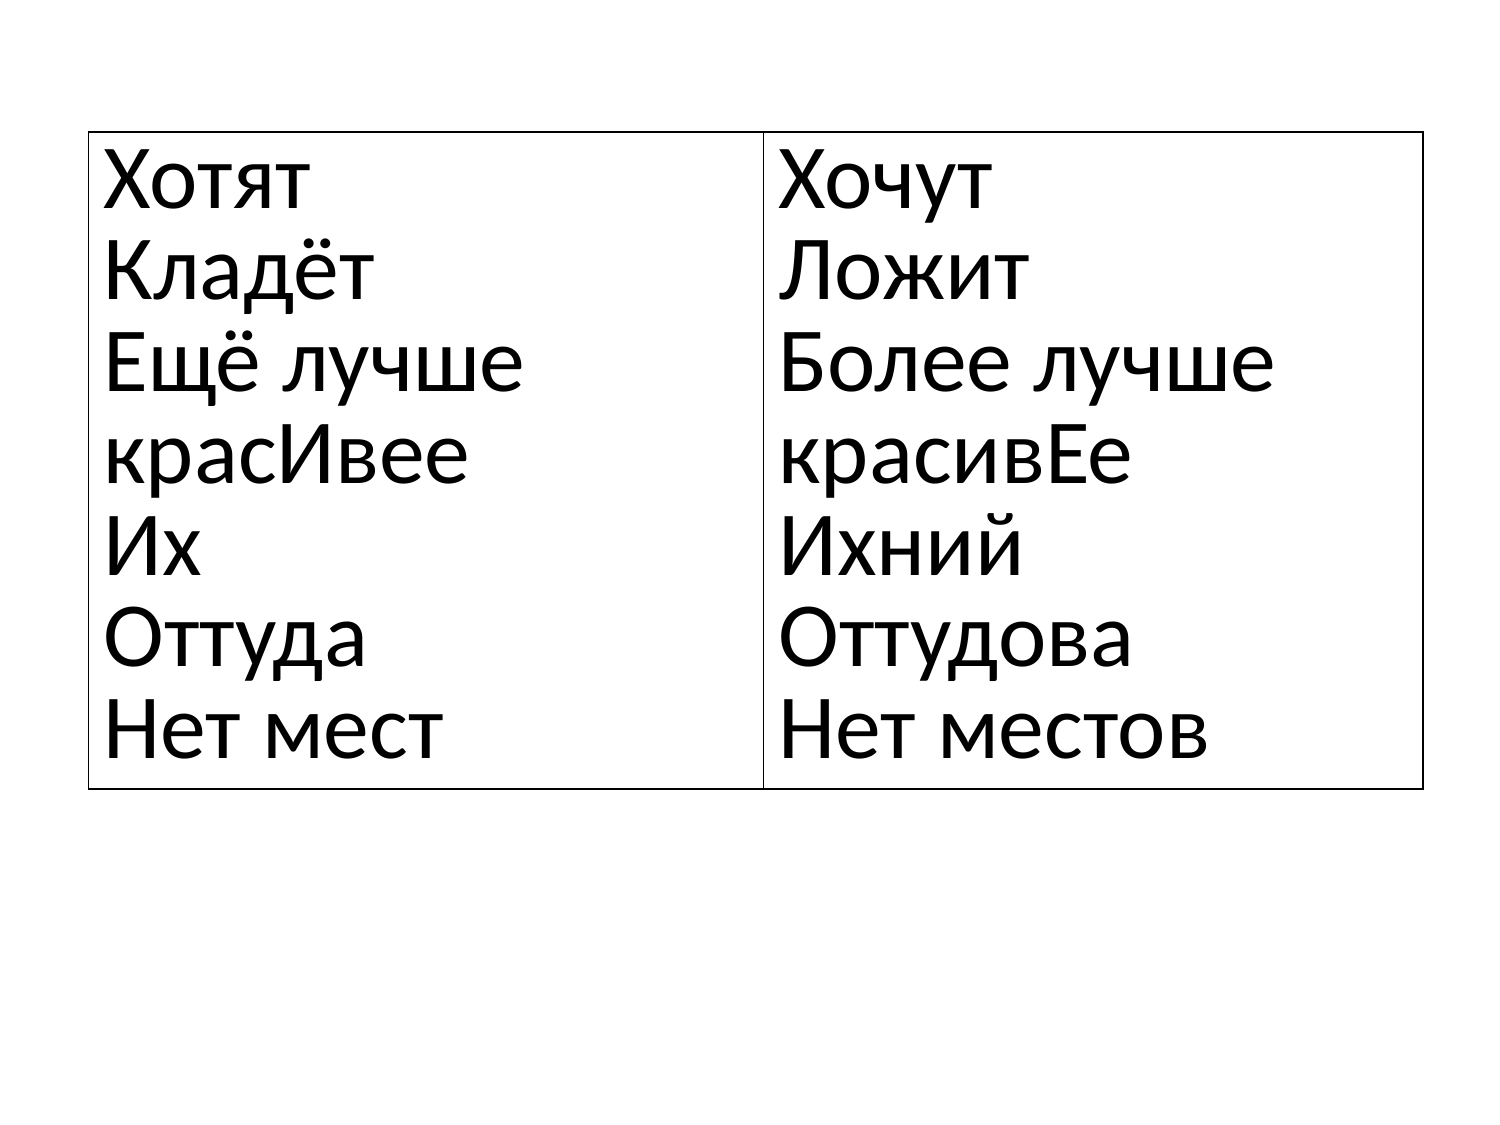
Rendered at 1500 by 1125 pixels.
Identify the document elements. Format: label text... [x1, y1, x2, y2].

table_header Хотят Кладёт Ещё лучше красИвее Их Оттуда Нет мест [89, 133, 763, 788]
table_header Хочут Ложит Более лучше красивЕе Ихний Оттудова Нет местов [764, 133, 1422, 788]
